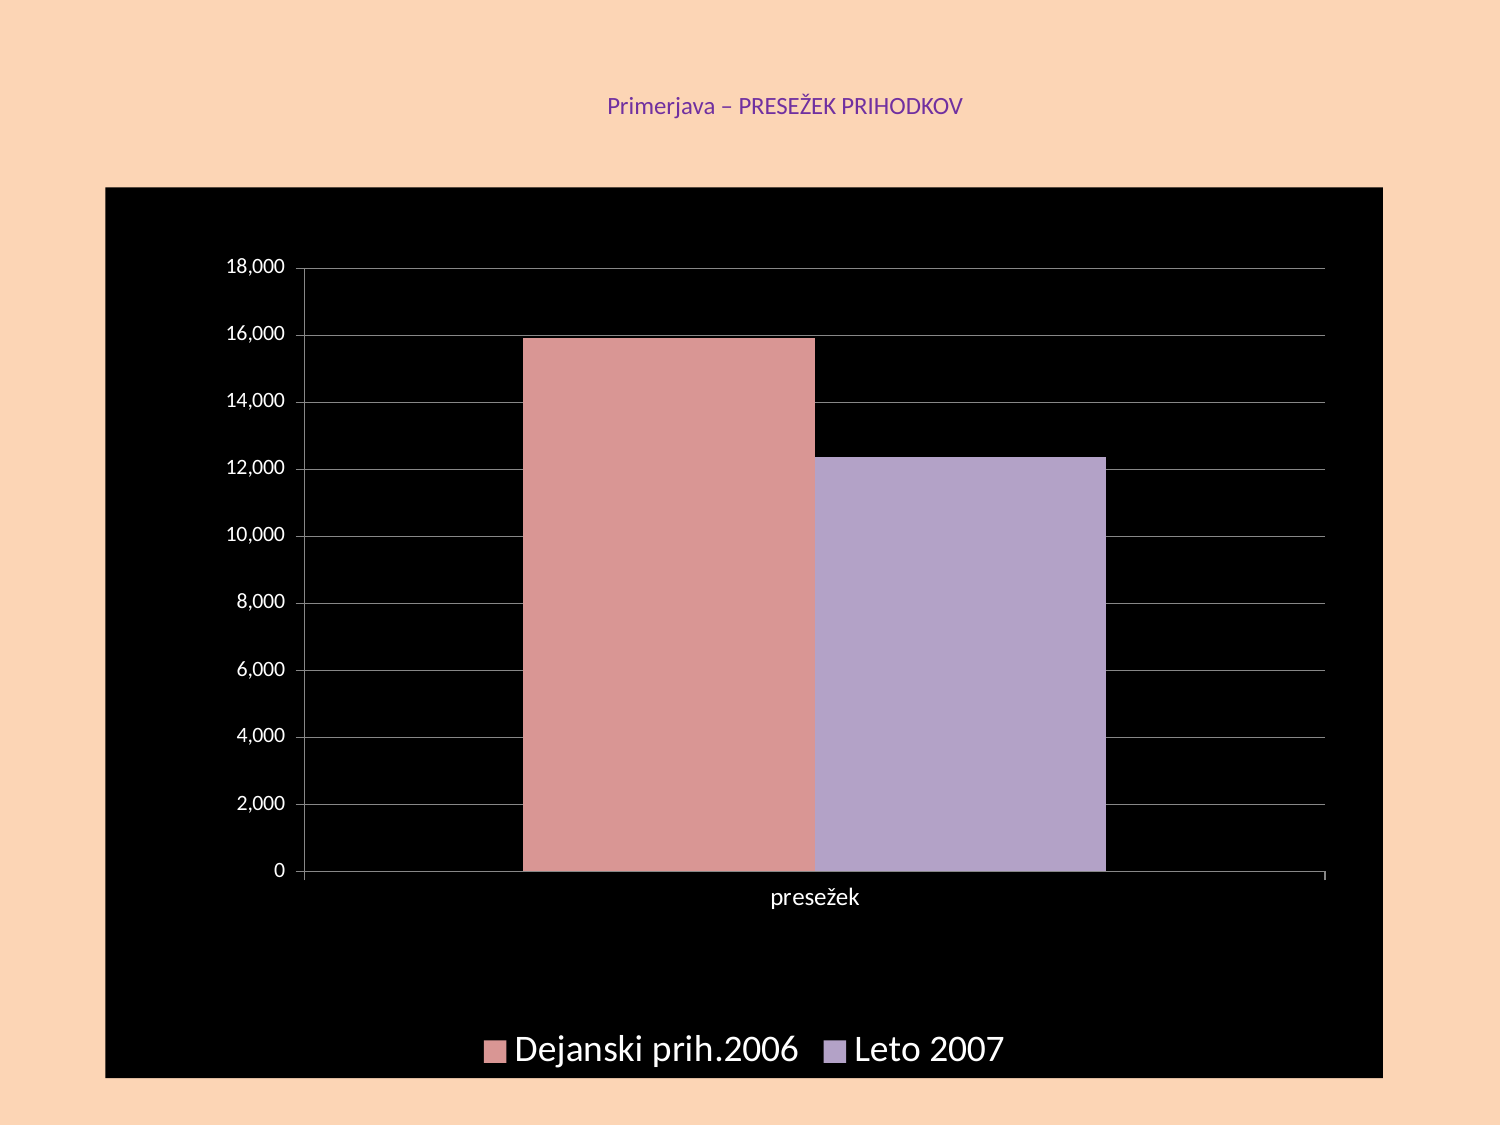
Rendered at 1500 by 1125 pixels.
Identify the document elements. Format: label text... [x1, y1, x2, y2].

title Primerjava – PRESEŽEK PRIHODKOV [234, 82, 1336, 164]
chart [105, 187, 1383, 1079]
